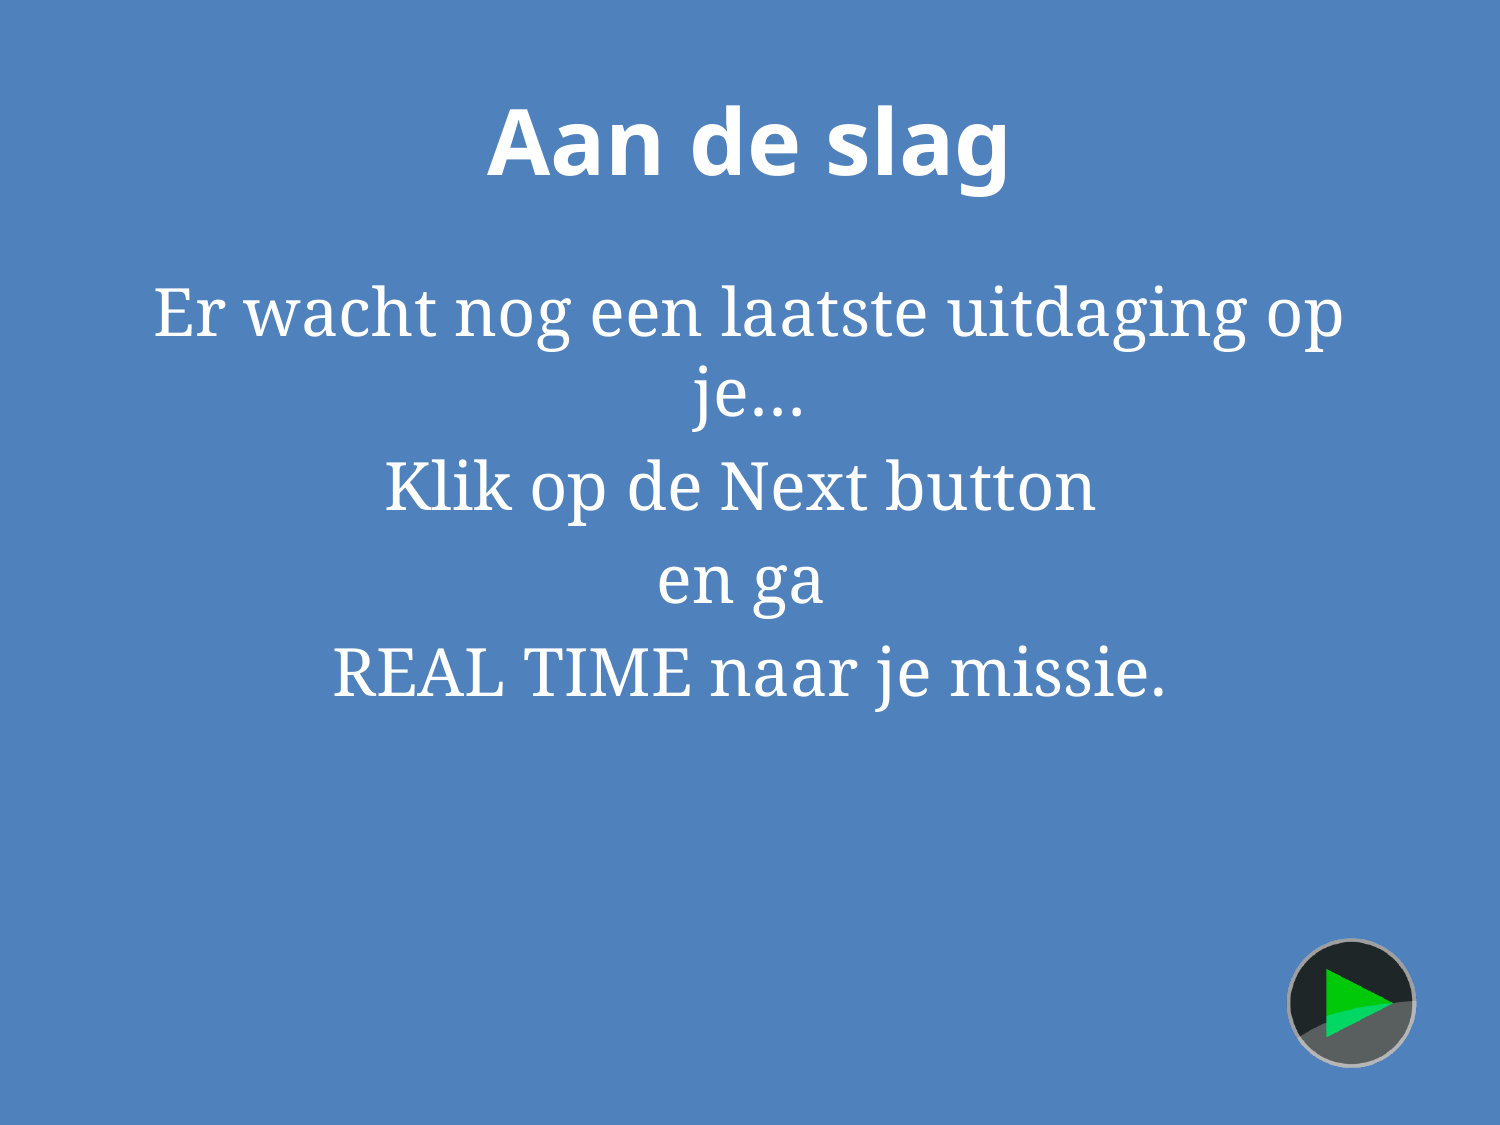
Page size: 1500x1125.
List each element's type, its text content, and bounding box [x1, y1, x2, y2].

list Er wacht nog een laatste uitdaging op je… Klik op de Next button en ga REAL TIME naar je missie. [75, 262, 1425, 1005]
title Aan de slag [75, 45, 1425, 233]
picture [1269, 920, 1434, 1085]
